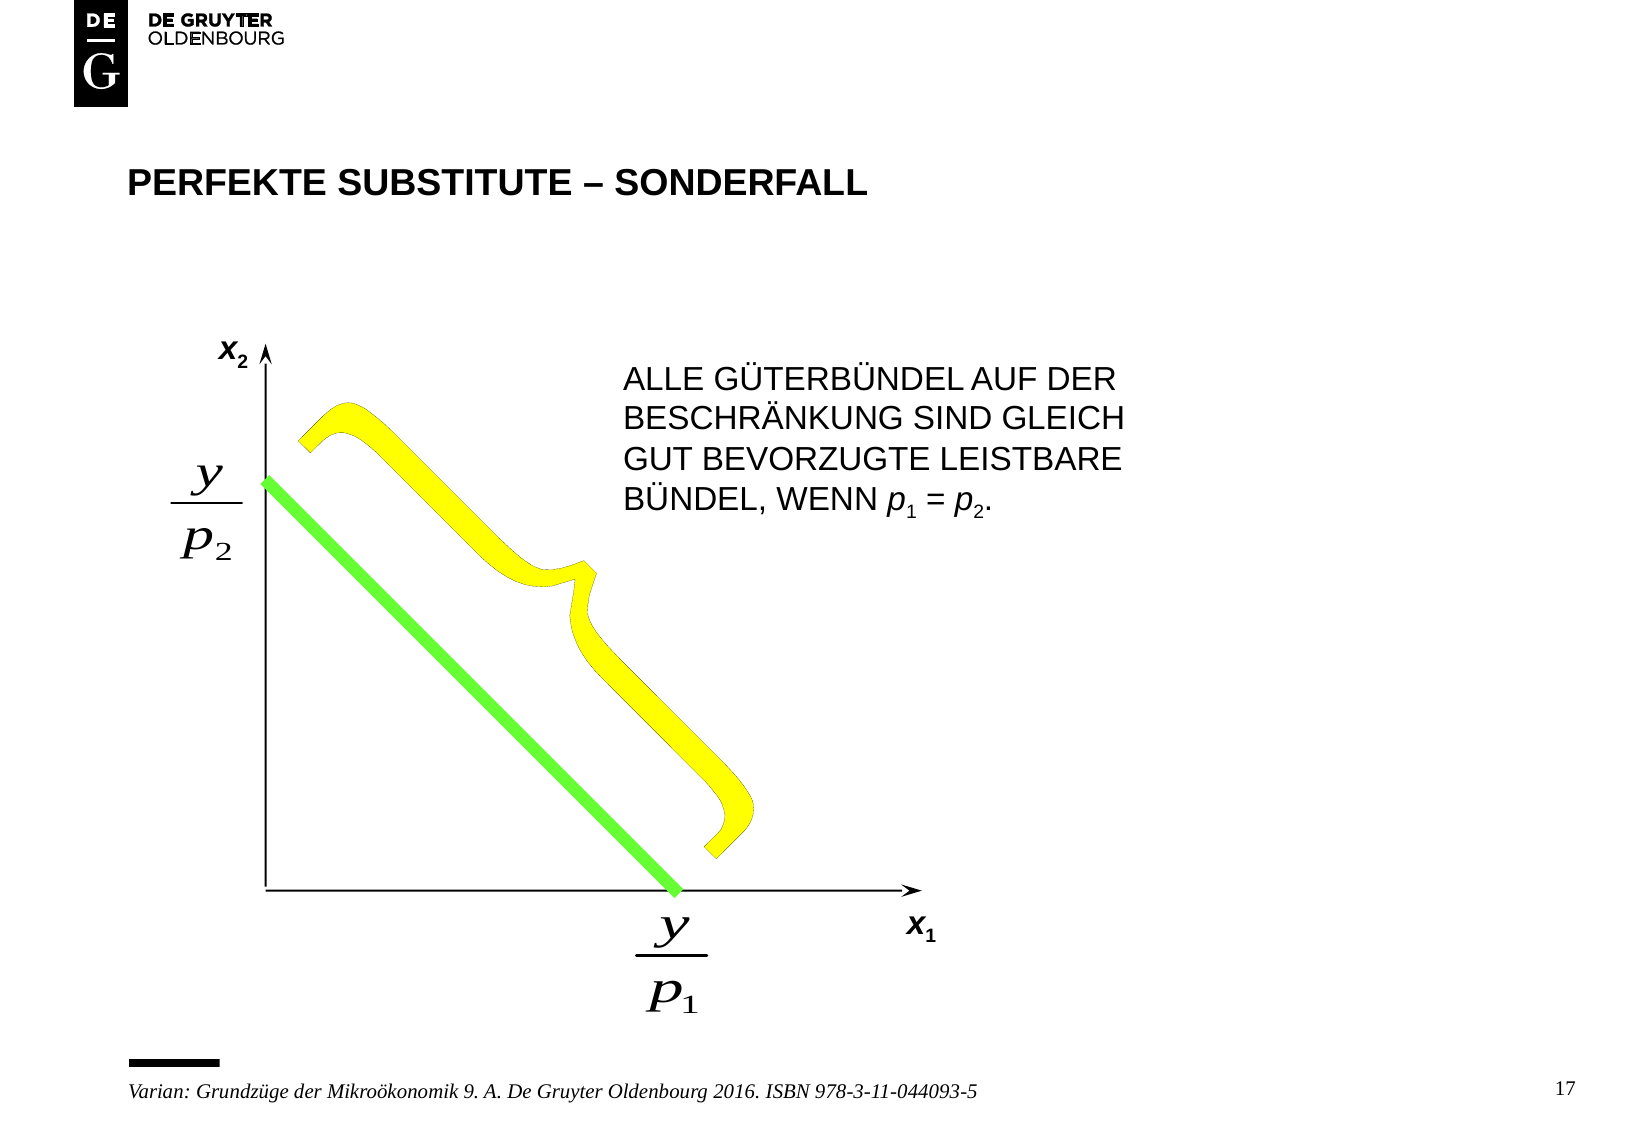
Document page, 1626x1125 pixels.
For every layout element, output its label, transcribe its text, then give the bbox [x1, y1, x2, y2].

text_box x1 [892, 893, 952, 954]
text_box x2 [204, 319, 264, 380]
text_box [183, 402, 868, 859]
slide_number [128, 1077, 1539, 1108]
text_box [901, 884, 922, 893]
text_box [160, 443, 254, 571]
slide_number 17 [1554, 1074, 1614, 1104]
text_box [264, 343, 272, 365]
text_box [624, 895, 722, 1024]
title Perfekte Substitute – Sonderfall [127, 158, 1554, 240]
text_box ALLE GÜTERBÜNDEL AUF DER BESCHRÄNKUNG SIND GLEICH GUT BEVORZUGTE LEISTBARE BÜNDEL, WENN p1 = p2. [608, 349, 1184, 530]
